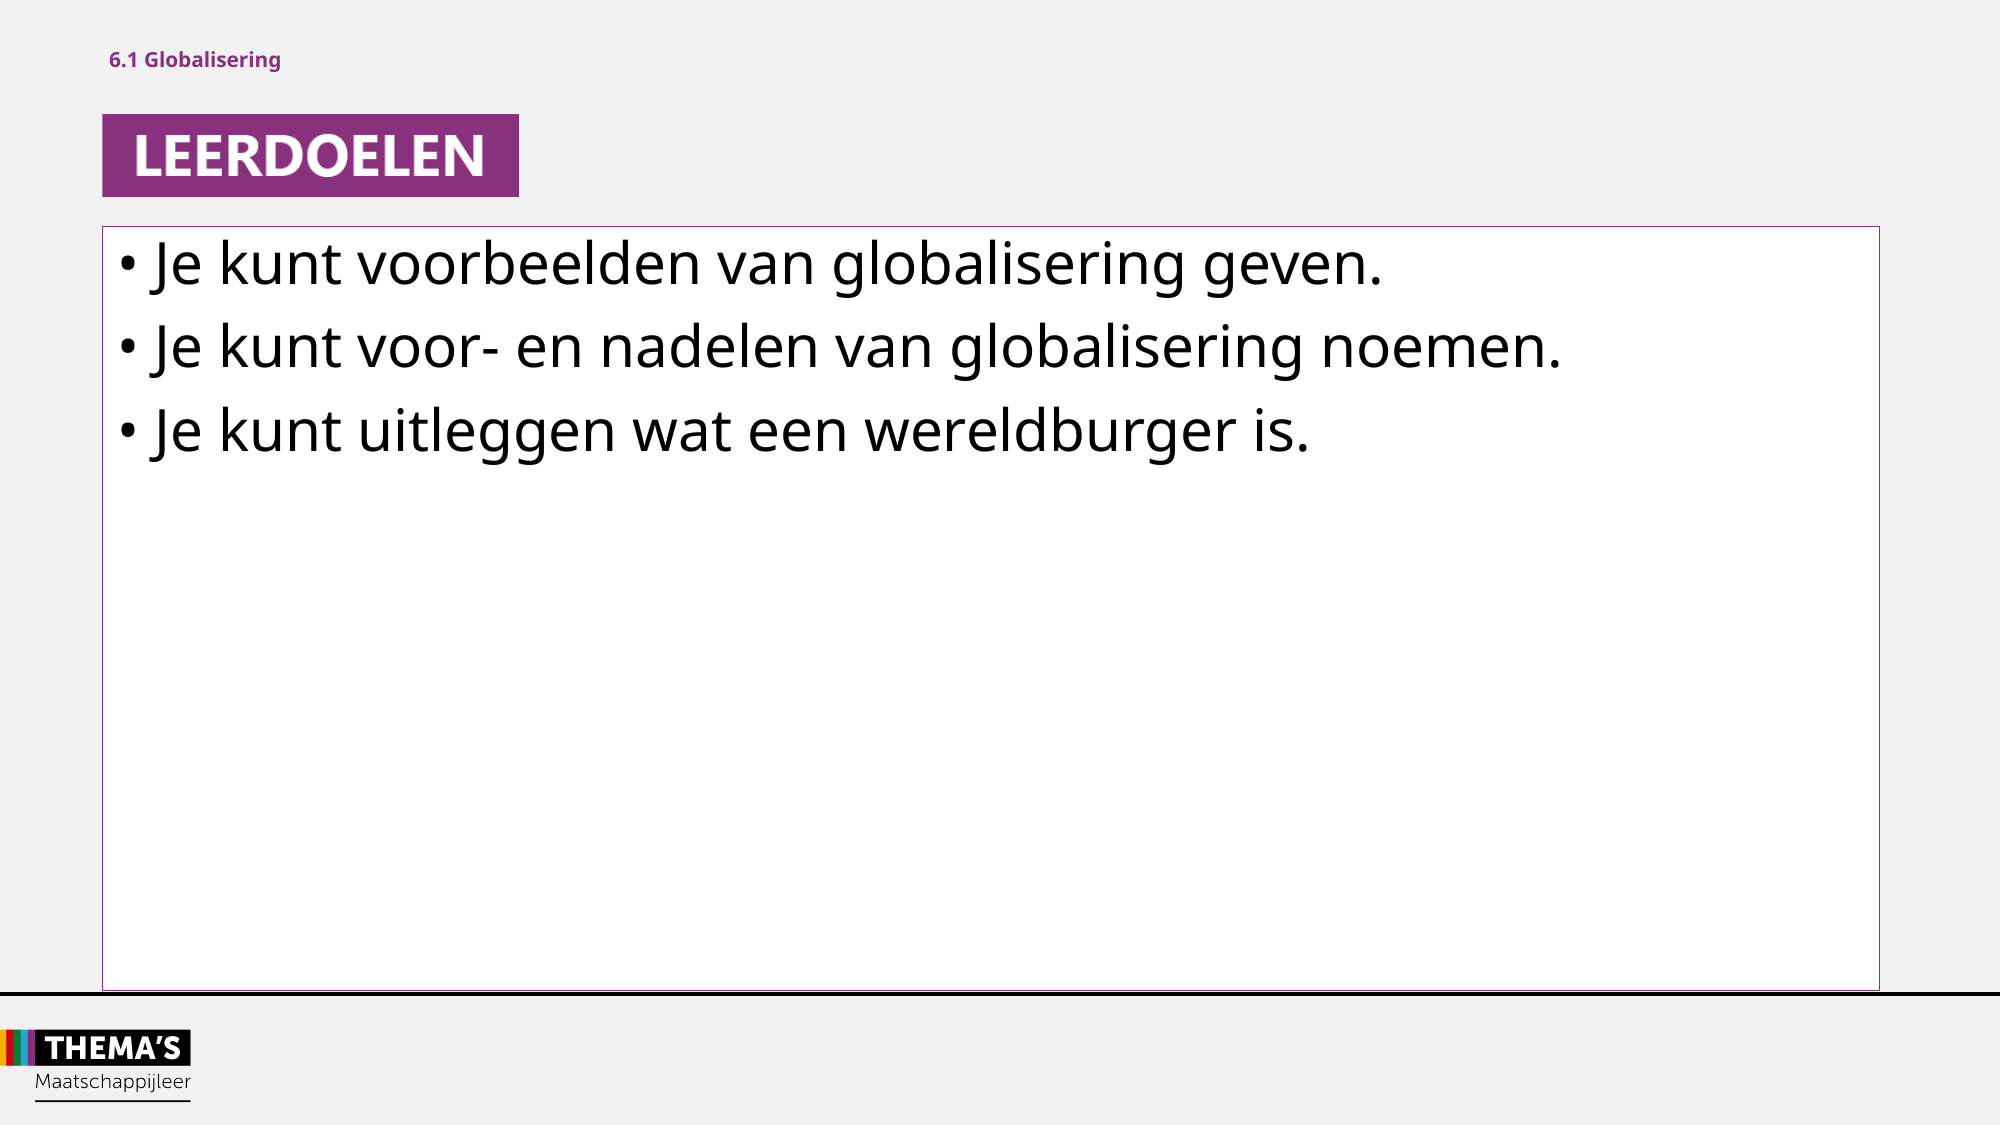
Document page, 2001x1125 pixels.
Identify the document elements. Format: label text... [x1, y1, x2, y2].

picture [0, 993, 203, 1125]
list • Je kunt voorbeelden van globalisering geven. • Je kunt voor- en nadelen van globalisering noemen. • Je kunt uitleggen wat een wereldburger is. [102, 226, 1880, 991]
list 6.1 Globalisering [94, 33, 941, 88]
